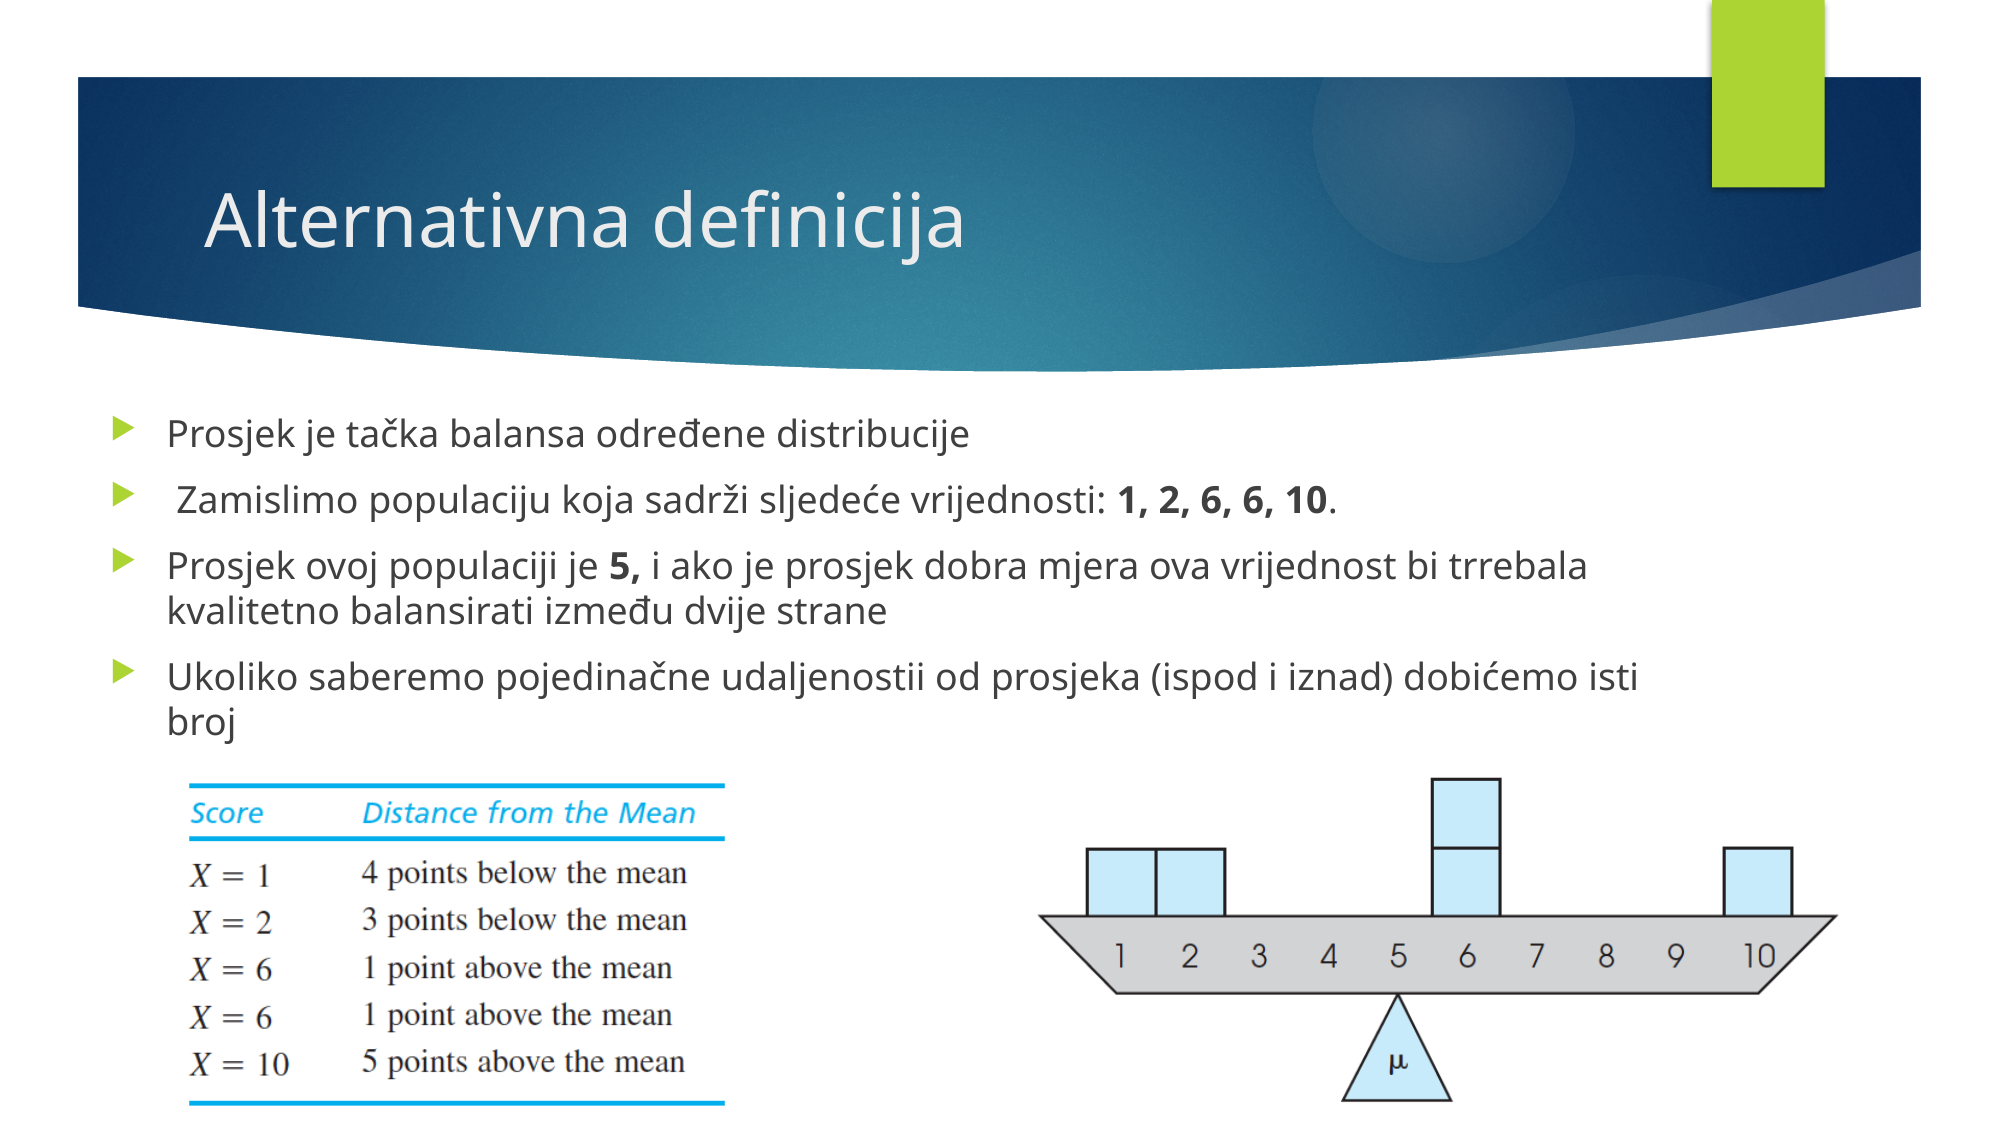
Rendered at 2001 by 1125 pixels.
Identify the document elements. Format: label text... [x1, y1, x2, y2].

picture [1019, 735, 1855, 1125]
picture [157, 757, 743, 1125]
list Prosjek je tačka balansa određene distribucije Zamislimo populaciju koja sadrži sljedeće vrijednosti: 1, 2, 6, 6, 10. Prosjek ovoj populaciji je 5, i ako je prosjek dobra mjera ova vrijednost bi trrebala kvalitetno balansirati između dvije strane Ukoliko saberemo pojedinačne udaljenostii od prosjeka (ispod i iznad) dobićemo isti broj [95, 402, 1662, 1043]
title Alternativna definicija [189, 159, 1627, 276]
